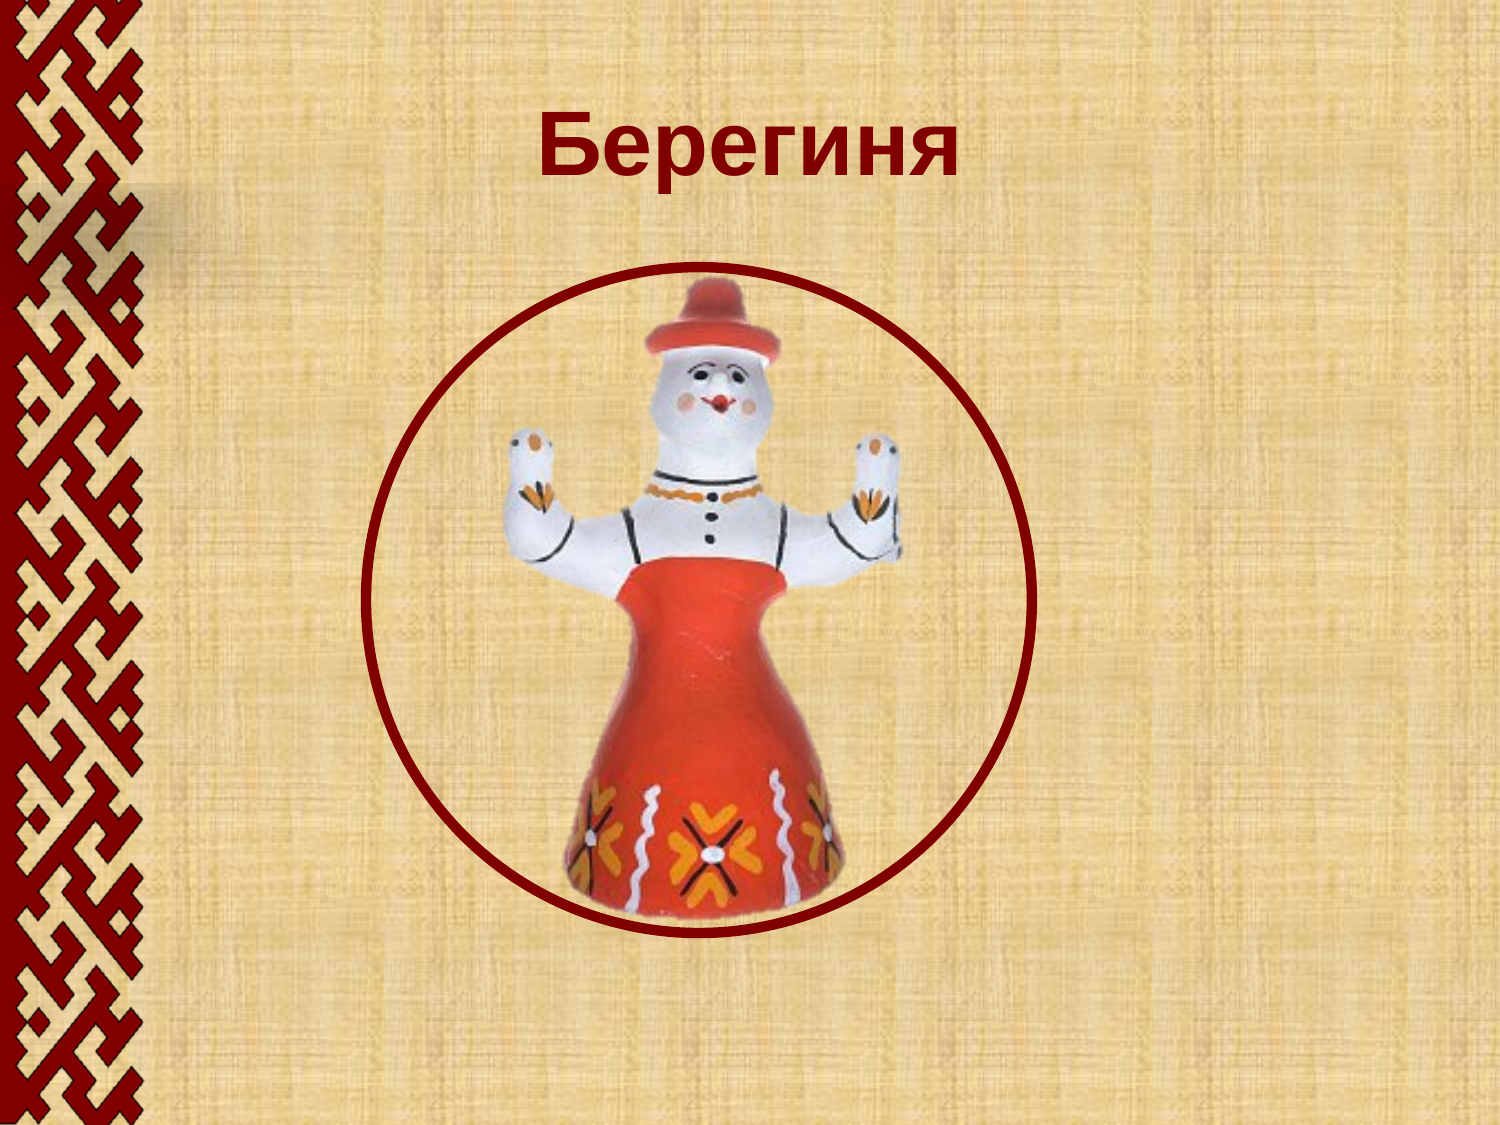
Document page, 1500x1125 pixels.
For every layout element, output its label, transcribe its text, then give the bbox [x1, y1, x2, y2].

title Берегиня [325, 45, 1425, 233]
picture [0, 0, 1500, 1125]
